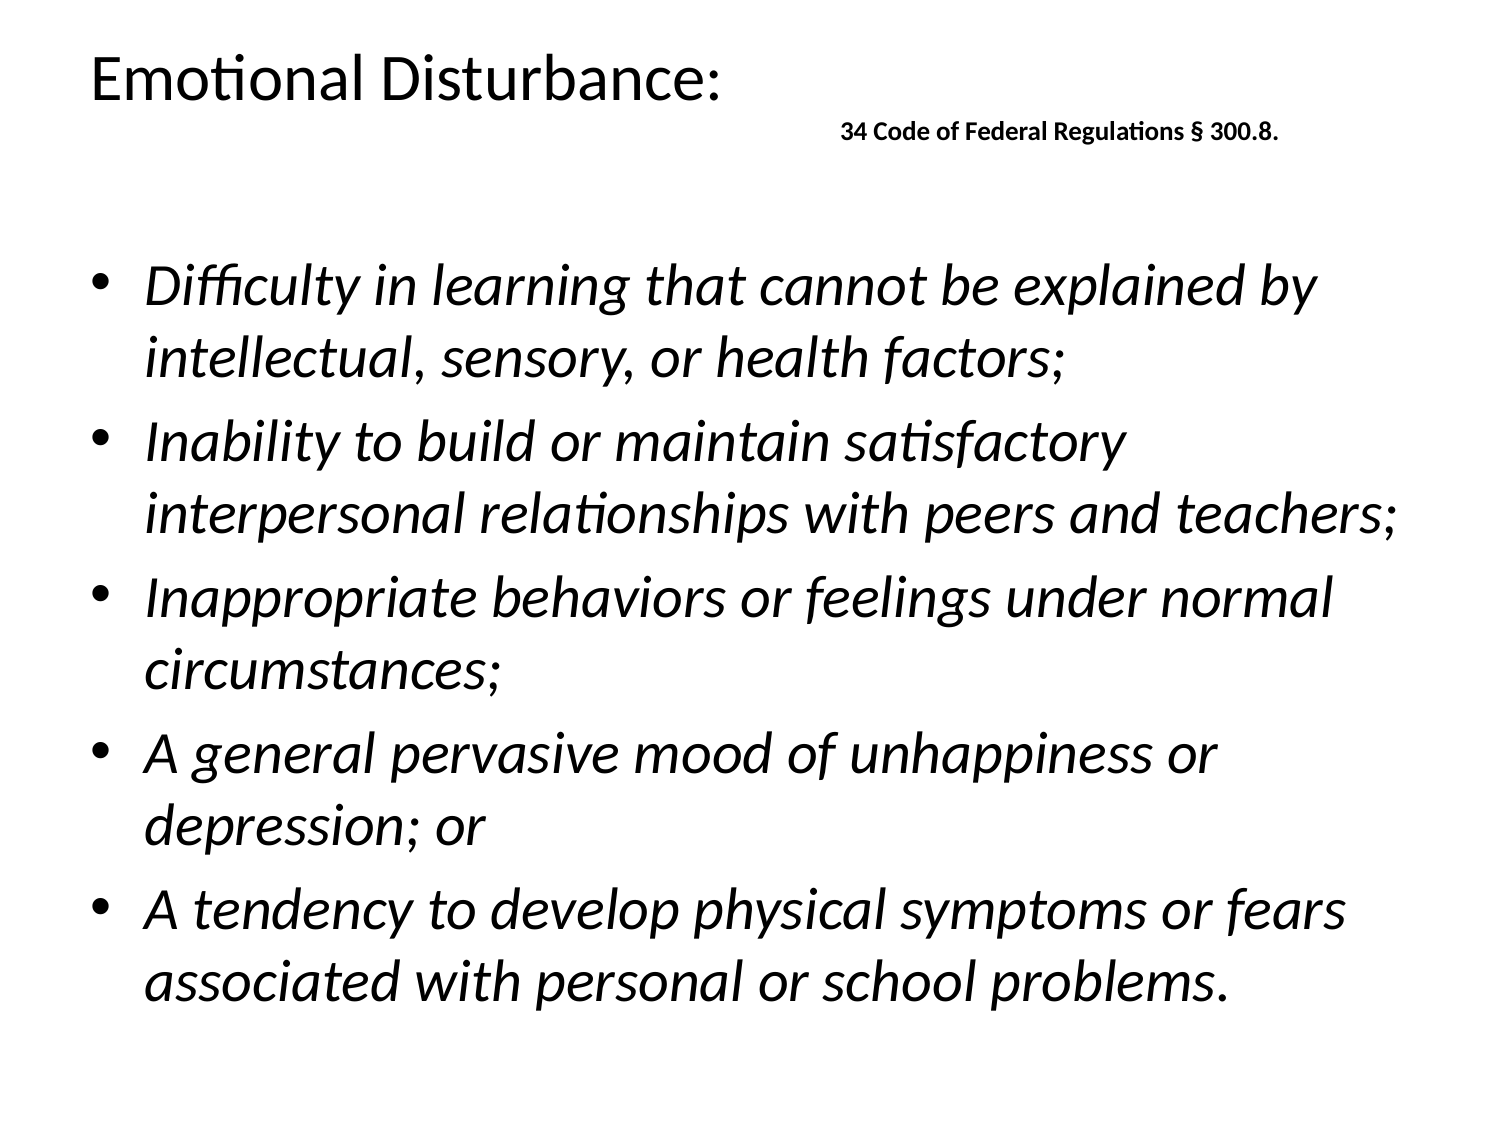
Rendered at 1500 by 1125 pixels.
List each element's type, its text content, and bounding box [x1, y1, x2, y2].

list Difficulty in learning that cannot be explained by intellectual, sensory, or health factors; Inability to build or maintain satisfactory interpersonal relationships with peers and teachers; Inappropriate behaviors or feelings under normal circumstances; A general pervasive mood of unhappiness or depression; or A tendency to develop physical symptoms or fears associated with personal or school problems. [75, 237, 1425, 1075]
title Emotional Disturbance: 34 Code of Federal Regulations § 300.8. [75, 0, 1425, 213]
